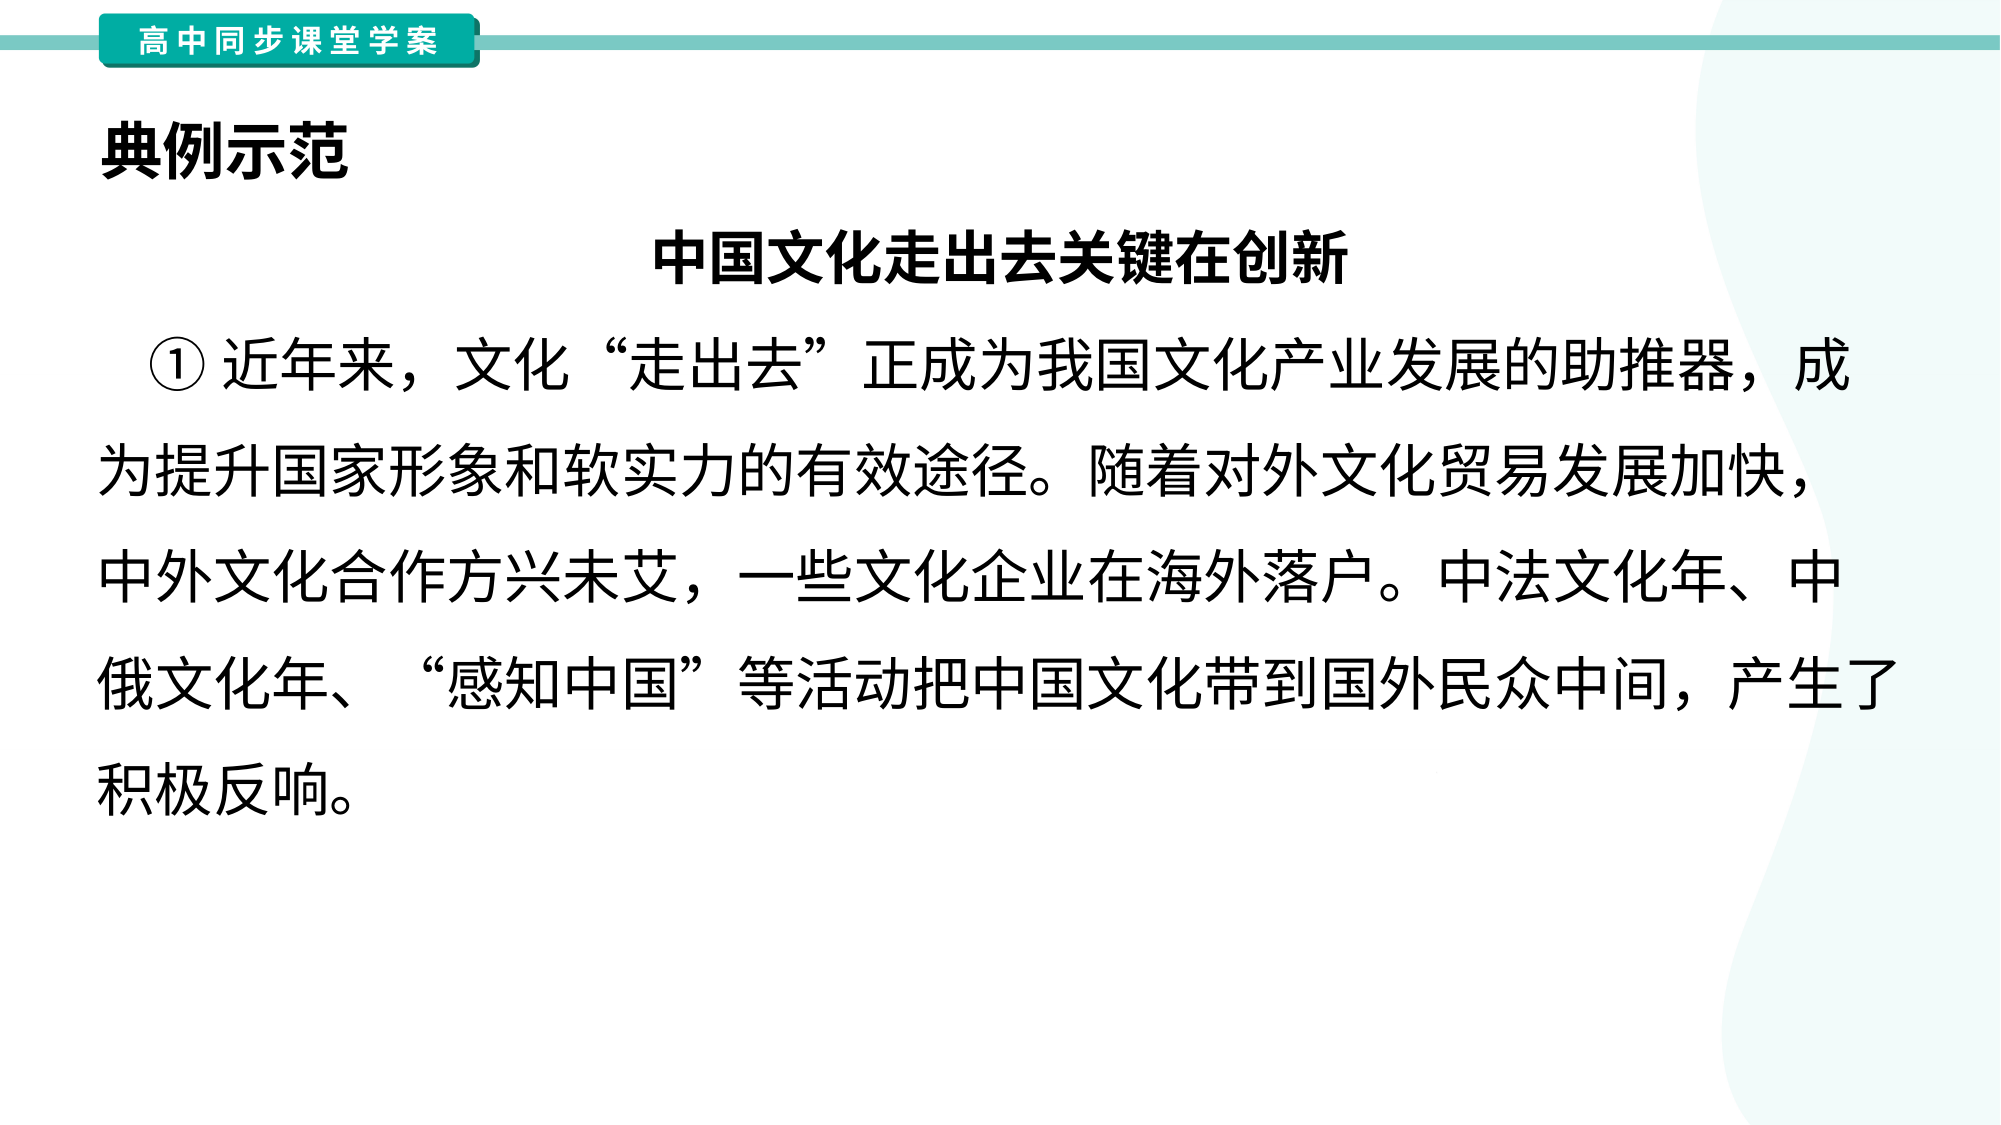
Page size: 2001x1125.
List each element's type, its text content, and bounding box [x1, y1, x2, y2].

text_box 典例示范 [100, 76, 1899, 185]
text_box 中国文化走出去关键在创新 ①近年来，文化“走出去”正成为我国文化产业发展的助推器，成 为提升国家形象和软实力的有效途径。随着对外文化贸易发展加快， 中外文化合作方兴未艾，一些文化企业在海外落户。中法文化年、中 俄文化年、“感知中国”等活动把中国文化带到国外民众中间，产生了 积极反响。 [100, 185, 1899, 823]
picture [0, 0, 2000, 1125]
